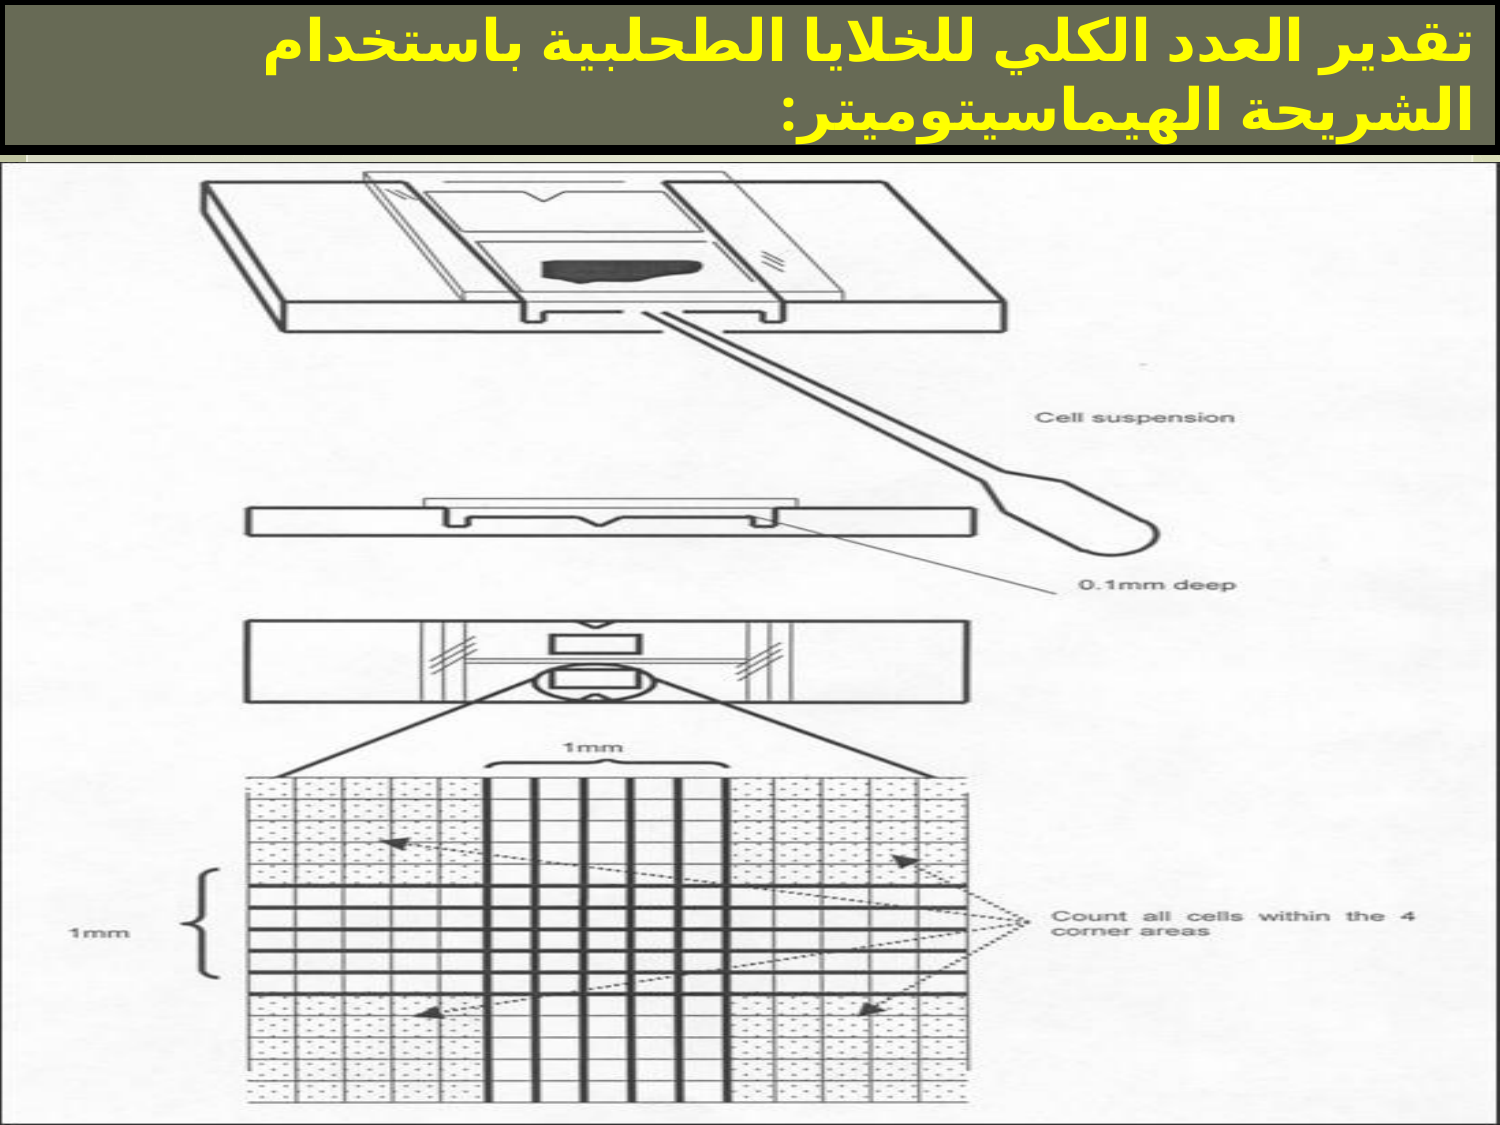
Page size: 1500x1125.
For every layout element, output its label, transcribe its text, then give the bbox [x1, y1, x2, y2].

picture [0, 162, 1500, 1125]
title تقدير العدد الكلي للخلايا الطحلبية باستخدام الشريحة الهيماسيتوميتر: [0, 0, 1500, 150]
